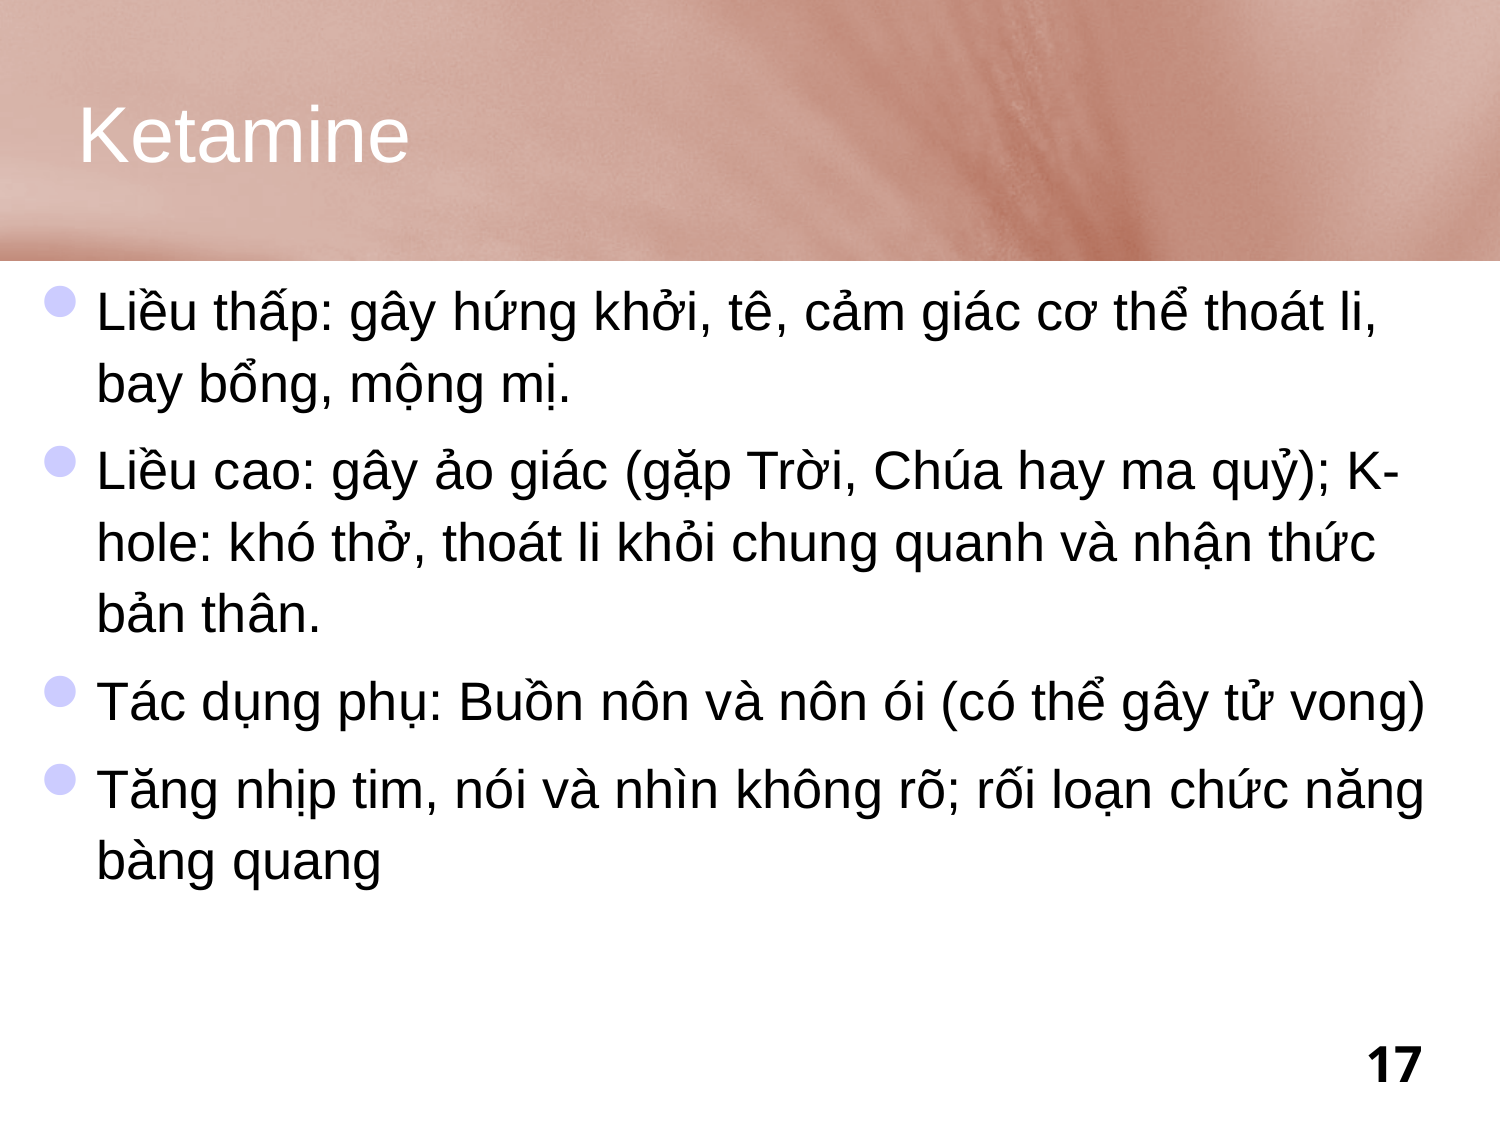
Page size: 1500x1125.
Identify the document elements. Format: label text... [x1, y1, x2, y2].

title Ketamine [62, 37, 1413, 226]
picture [0, 0, 1500, 261]
slide_number 17 [1087, 1024, 1438, 1101]
list Liều thấp: gây hứng khởi, tê, cảm giác cơ thể thoát li, bay bổng, mộng mị. Liều cao: gây ảo giác (gặp Trời, Chúa hay ma quỷ); K-hole: khó thở, thoát li khỏi chung quanh và nhận thức bản thân. Tác dụng phụ: Buồn nôn và nôn ói (có thể gây tử vong) Tăng nhịp tim, nói và nhìn không rõ; rối loạn chức năng bàng quang [24, 262, 1476, 1063]
